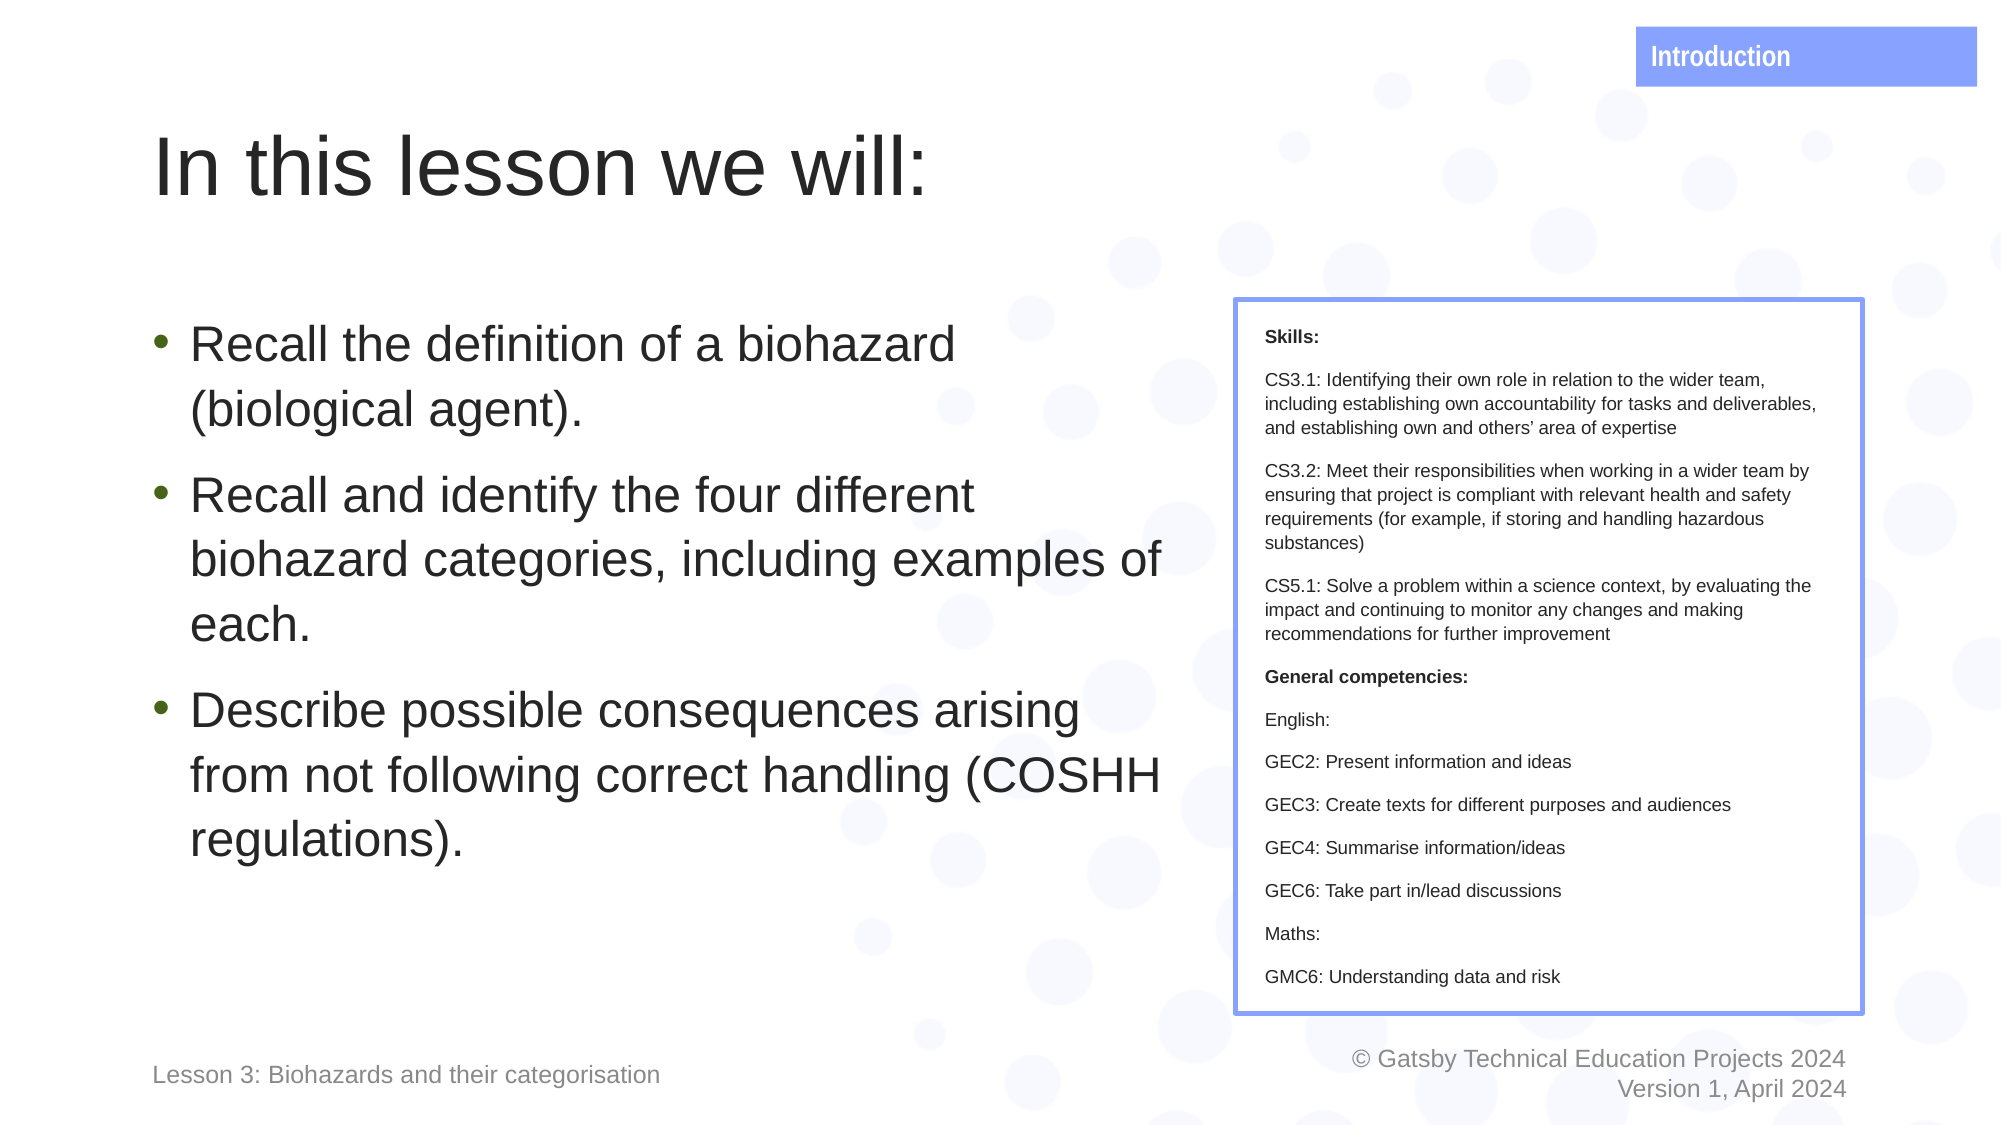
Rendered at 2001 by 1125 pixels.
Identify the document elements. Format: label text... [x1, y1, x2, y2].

list Skills: CS3.1: Identifying their own role in relation to the wider team, including establishing own accountability for tasks and deliverables, and establishing own and others’ area of expertise CS3.2: Meet their responsibilities when working in a wider team by ensuring that project is compliant with relevant health and safety requirements (for example, if storing and handling hazardous substances) CS5.1: Solve a problem within a science context, by evaluating the impact and continuing to monitor any changes and making recommendations for further improvement General competencies: English: GEC2: Present information and ideas GEC3: Create texts for different purposes and audiences GEC4: Summarise information/ideas GEC6: Take part in/lead discussions Maths: GMC6: Understanding data and risk [1233, 297, 1865, 1016]
list Recall the definition of a biohazard (biological agent). Recall and identify the four different biohazard categories, including examples of each. Describe possible consequences arising from not following correct handling (COSHH regulations). [137, 299, 1188, 1014]
list Introduction [1636, 26, 1978, 87]
title In this lesson we will: [137, 59, 1863, 278]
list Lesson 3: Biohazards and their categorisation [137, 1042, 829, 1103]
